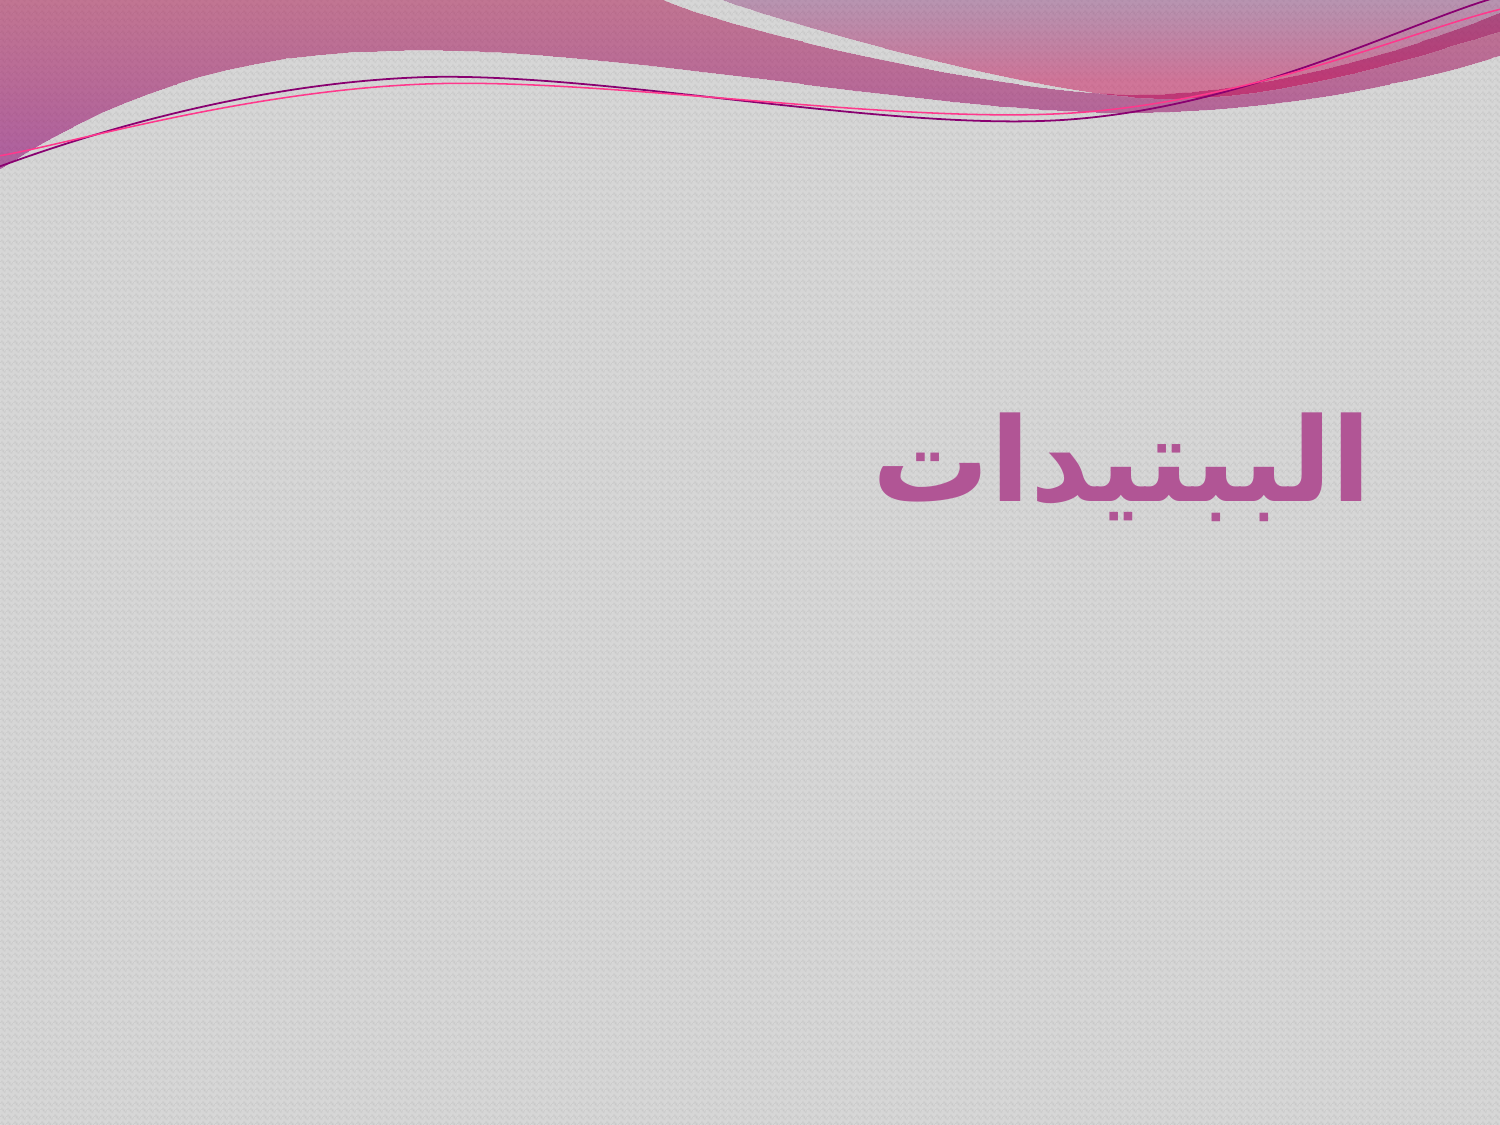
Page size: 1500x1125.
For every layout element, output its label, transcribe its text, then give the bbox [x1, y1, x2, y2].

title الببتيدات [87, 224, 1376, 525]
